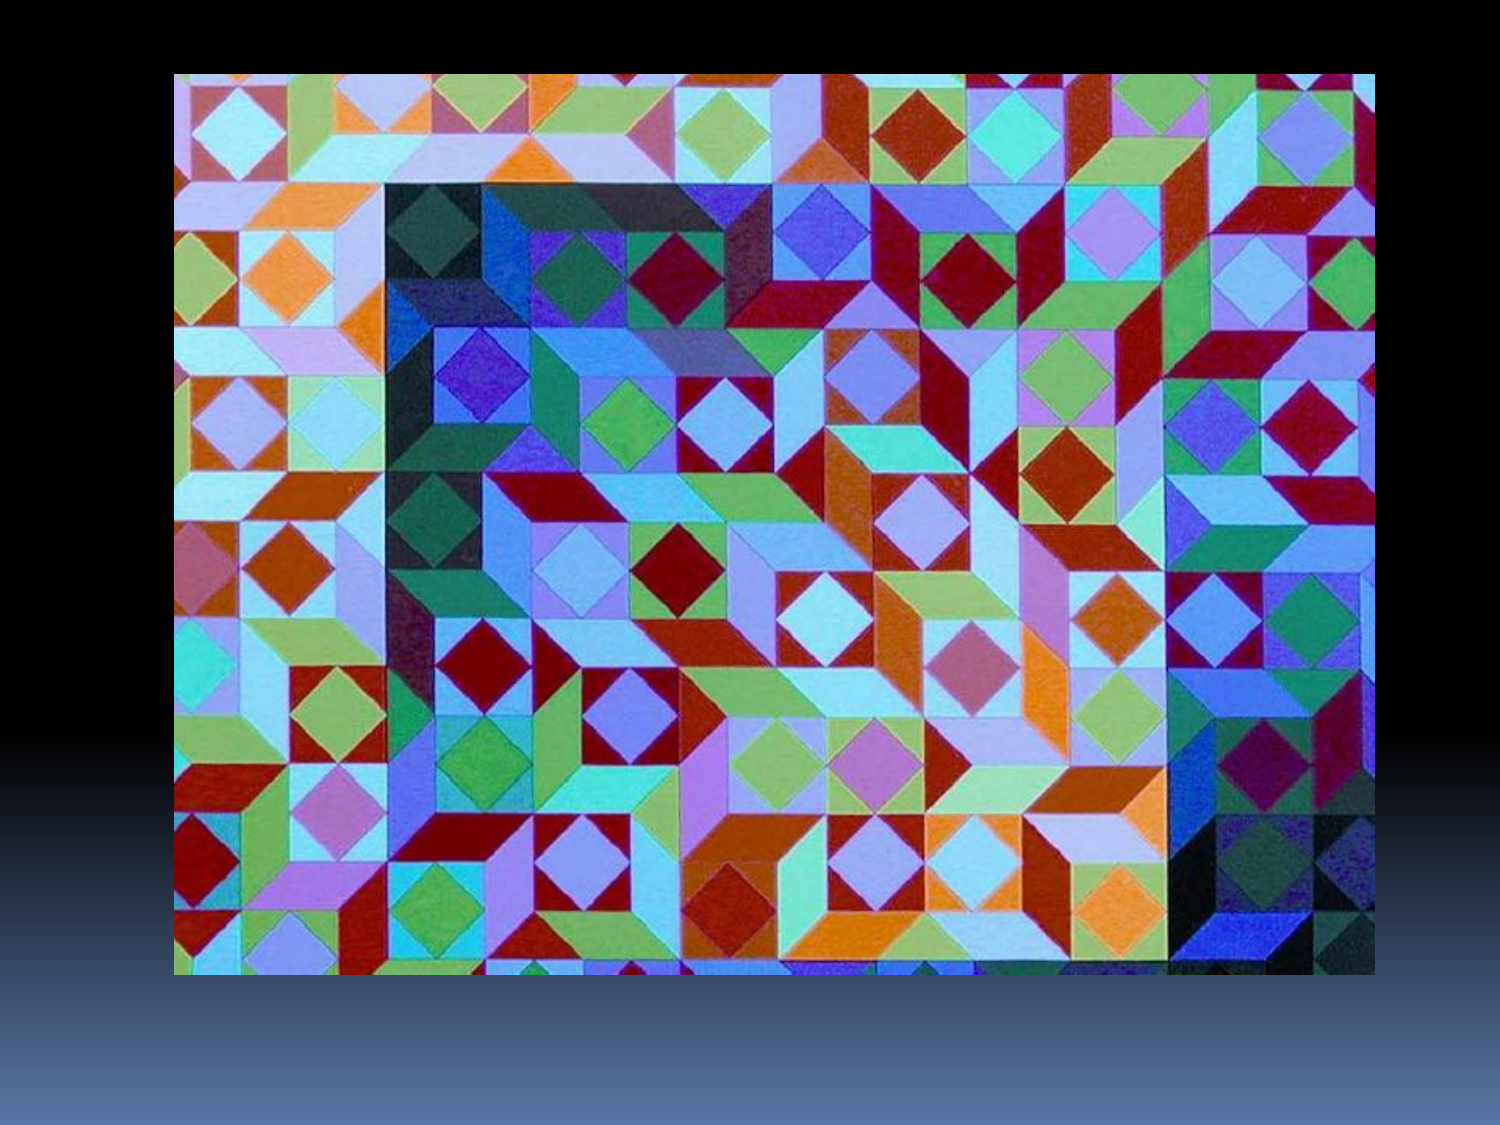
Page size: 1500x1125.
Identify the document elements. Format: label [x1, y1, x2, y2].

picture [174, 74, 1376, 976]
